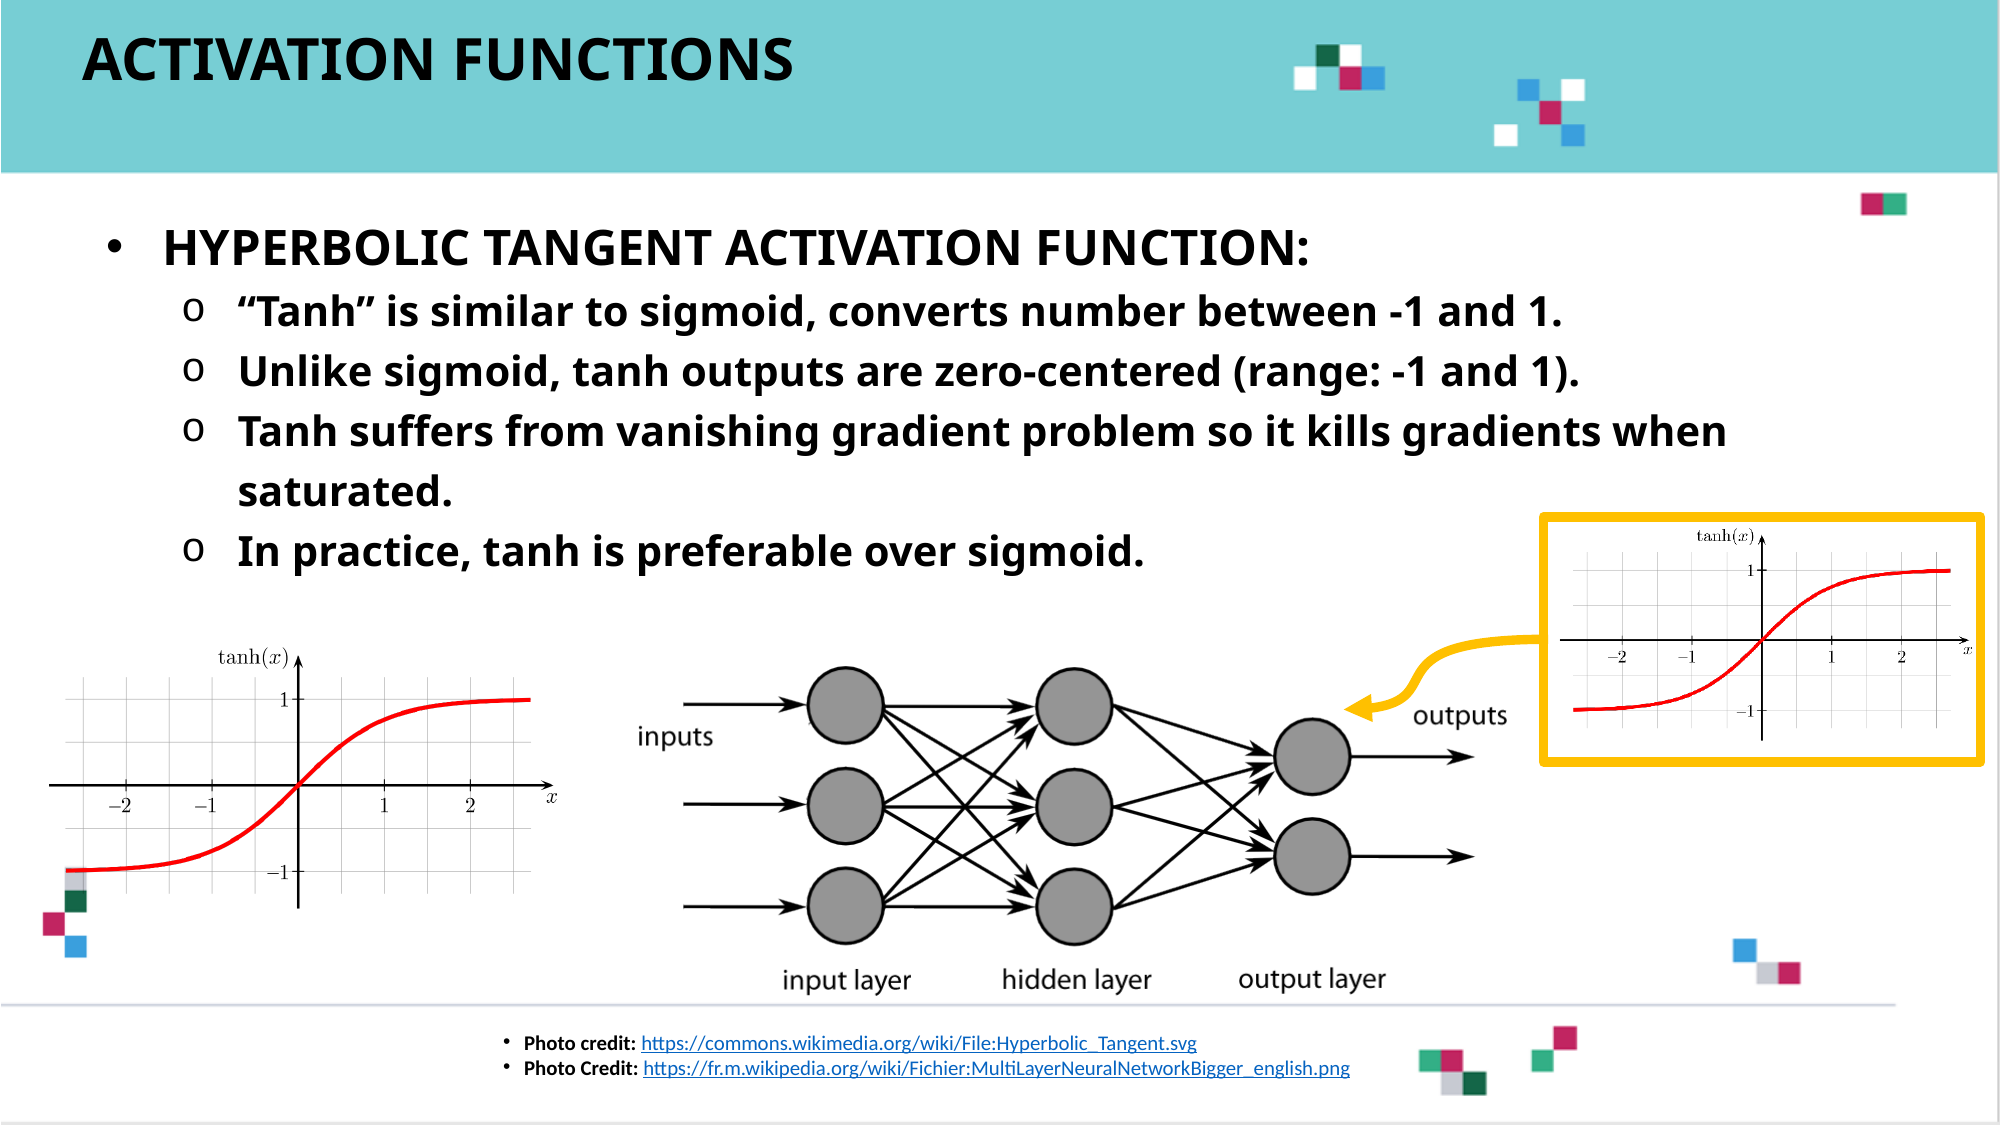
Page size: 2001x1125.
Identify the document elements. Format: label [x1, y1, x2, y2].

text_box [1343, 639, 1548, 710]
picture [1, 0, 2000, 1125]
